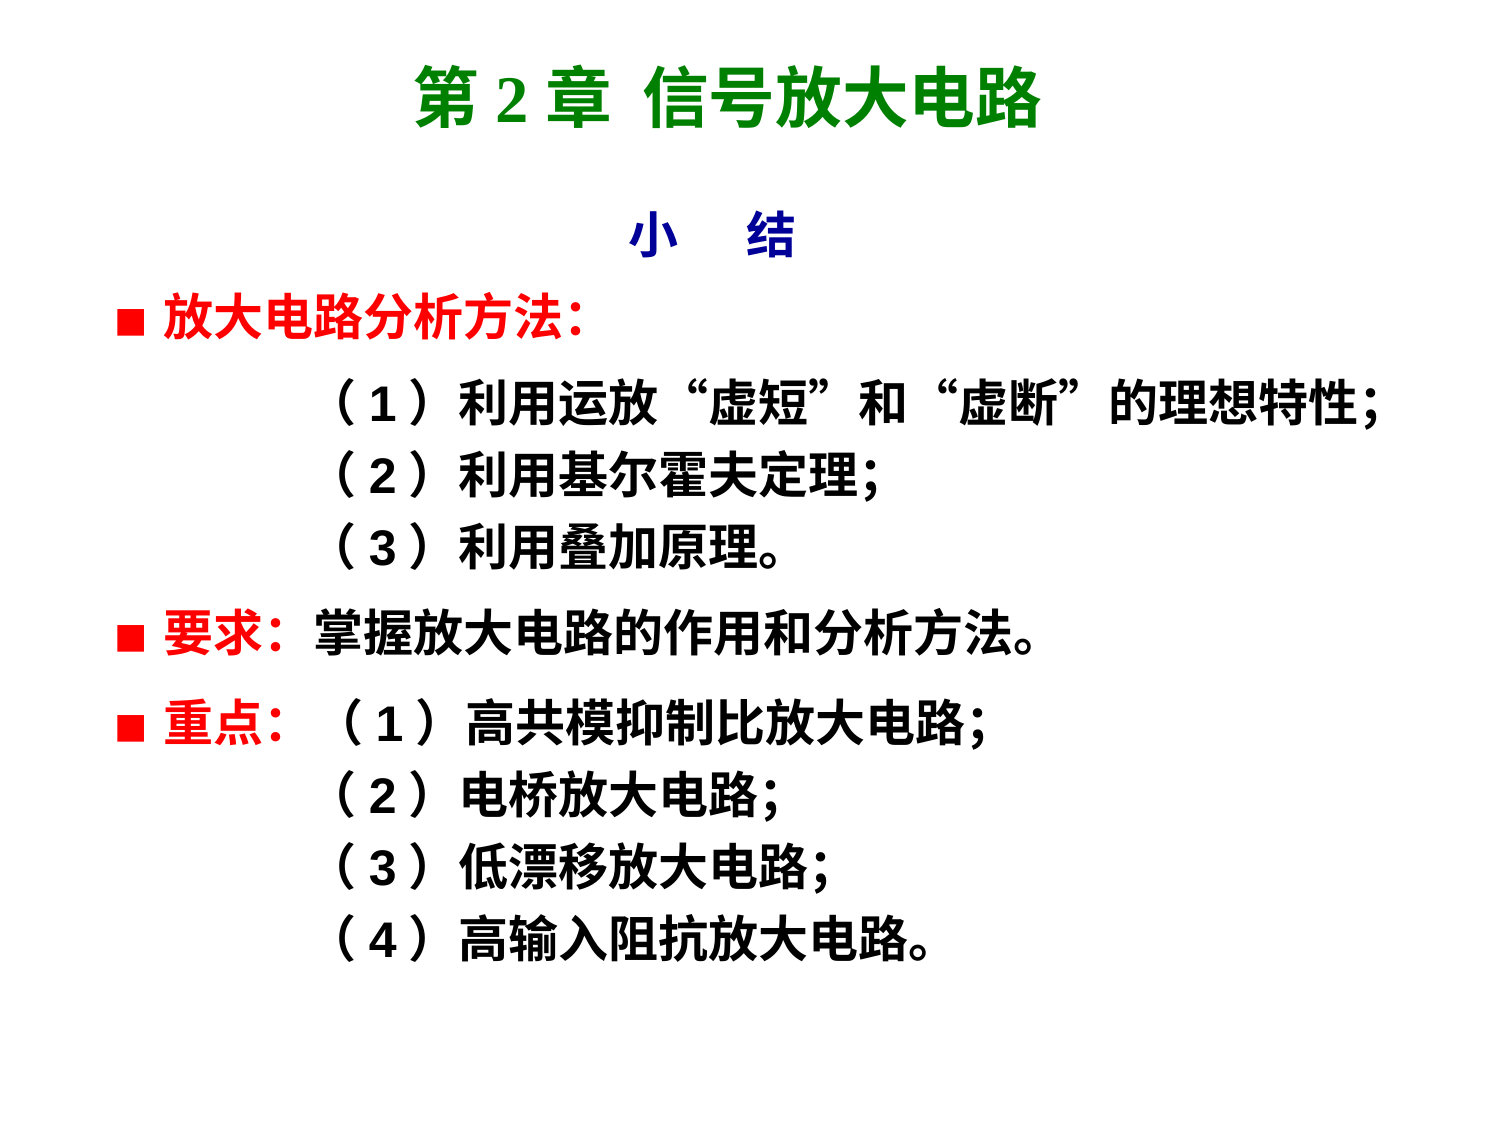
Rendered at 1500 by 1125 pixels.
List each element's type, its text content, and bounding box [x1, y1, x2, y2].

text_box ■ 重点：（1）高共模抑制比放大电路； （2）电桥放大电路； （3）低漂移放大电路； （4）高输入阻抗放大电路。 [100, 672, 1477, 976]
title 第2章 信号放大电路 [114, 47, 1341, 164]
text_box ■ 放大电路分析方法： （1）利用运放“虚短”和“虚断”的理想特性； （2）利用基尔霍夫定理； （3）利用叠加原理。 [100, 265, 1477, 581]
text_box ■ 要求：掌握放大电路的作用和分析方法。 [100, 581, 1477, 669]
text_box 小 结 [596, 184, 1057, 272]
